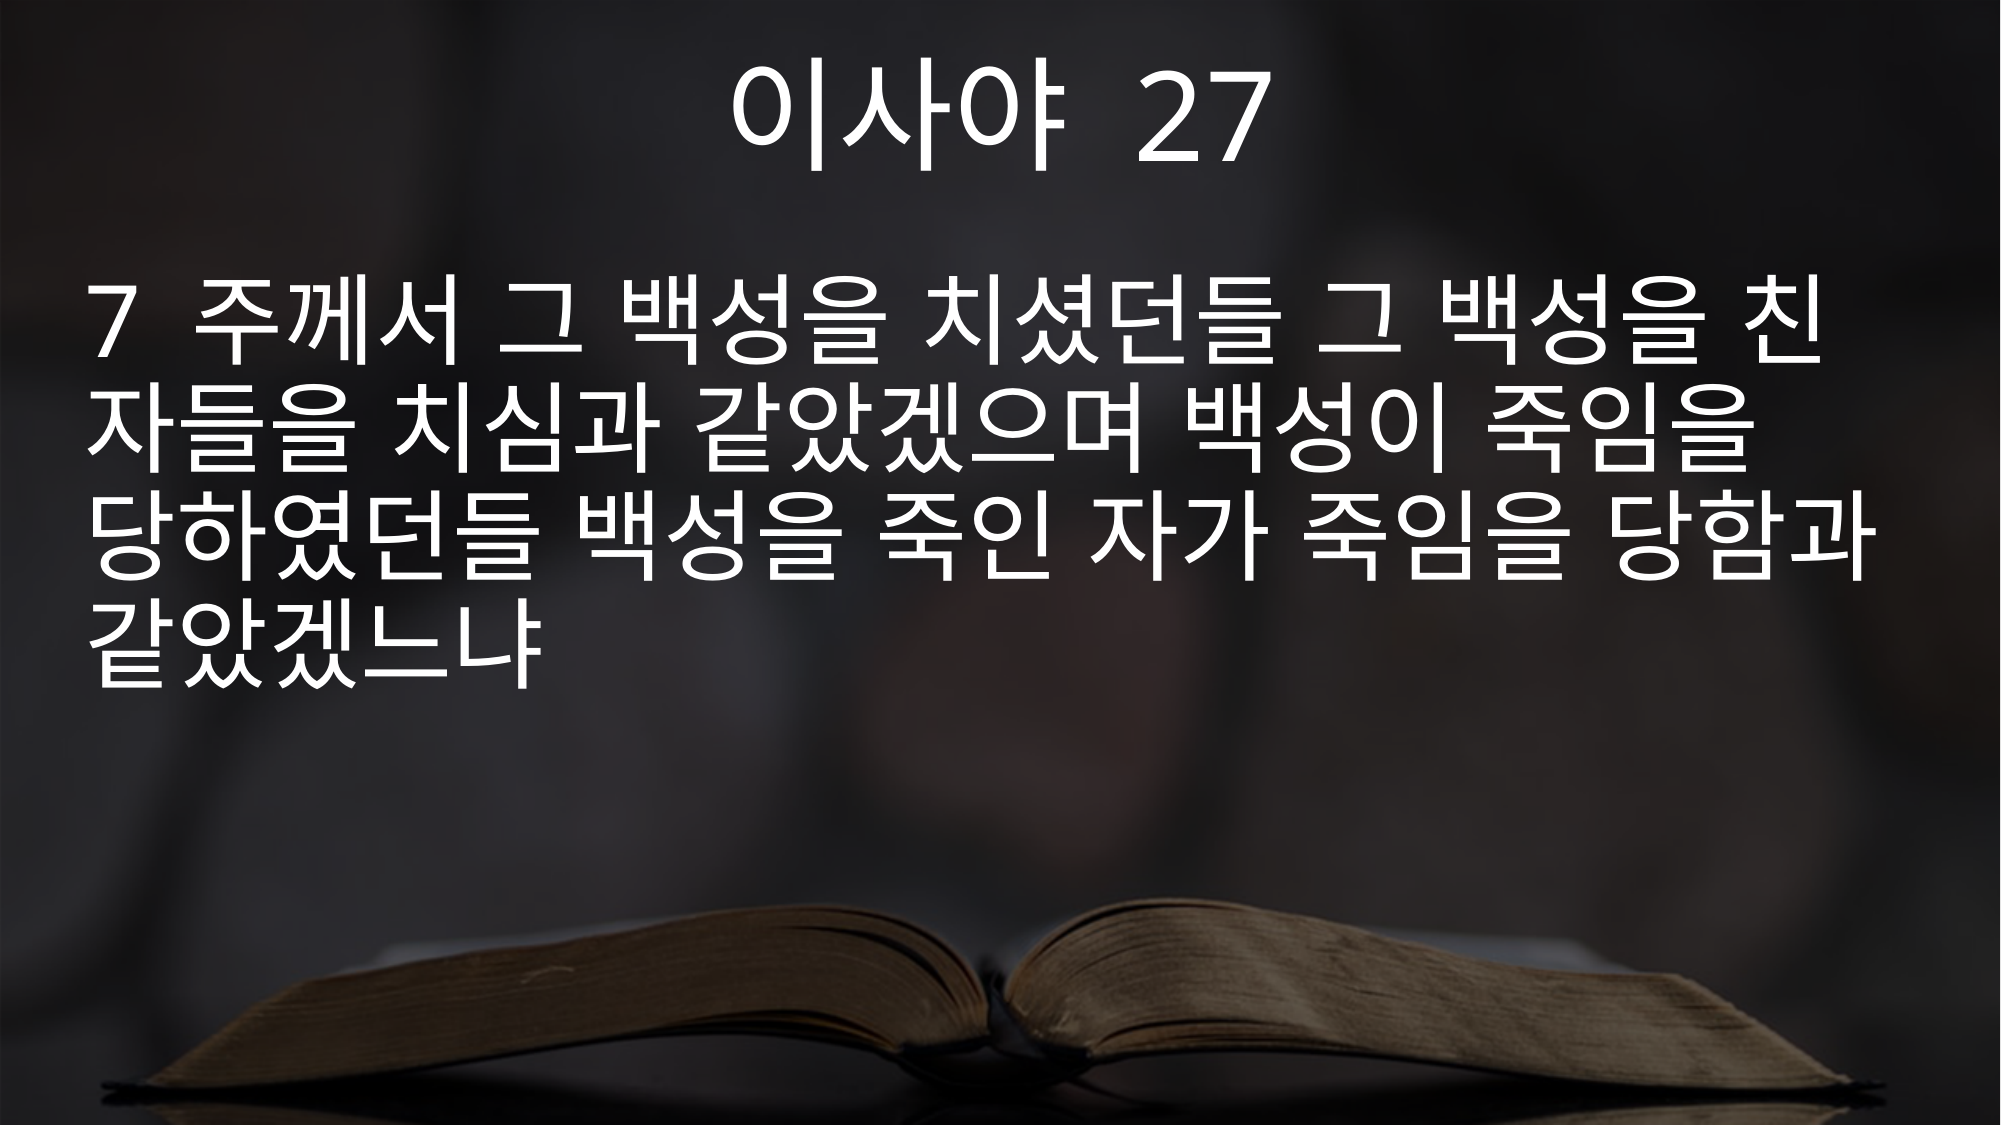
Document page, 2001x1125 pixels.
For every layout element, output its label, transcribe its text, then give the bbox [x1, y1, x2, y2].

list 7 주께서 그 백성을 치셨던들 그 백성을 친 자들을 치심과 같았겠으며 백성이 죽임을 당하였던들 백성을 죽인 자가 죽임을 당함과 같았겠느냐 [69, 263, 1953, 423]
picture [0, 0, 2001, 1125]
footer 이사야 27 [0, 32, 2000, 192]
